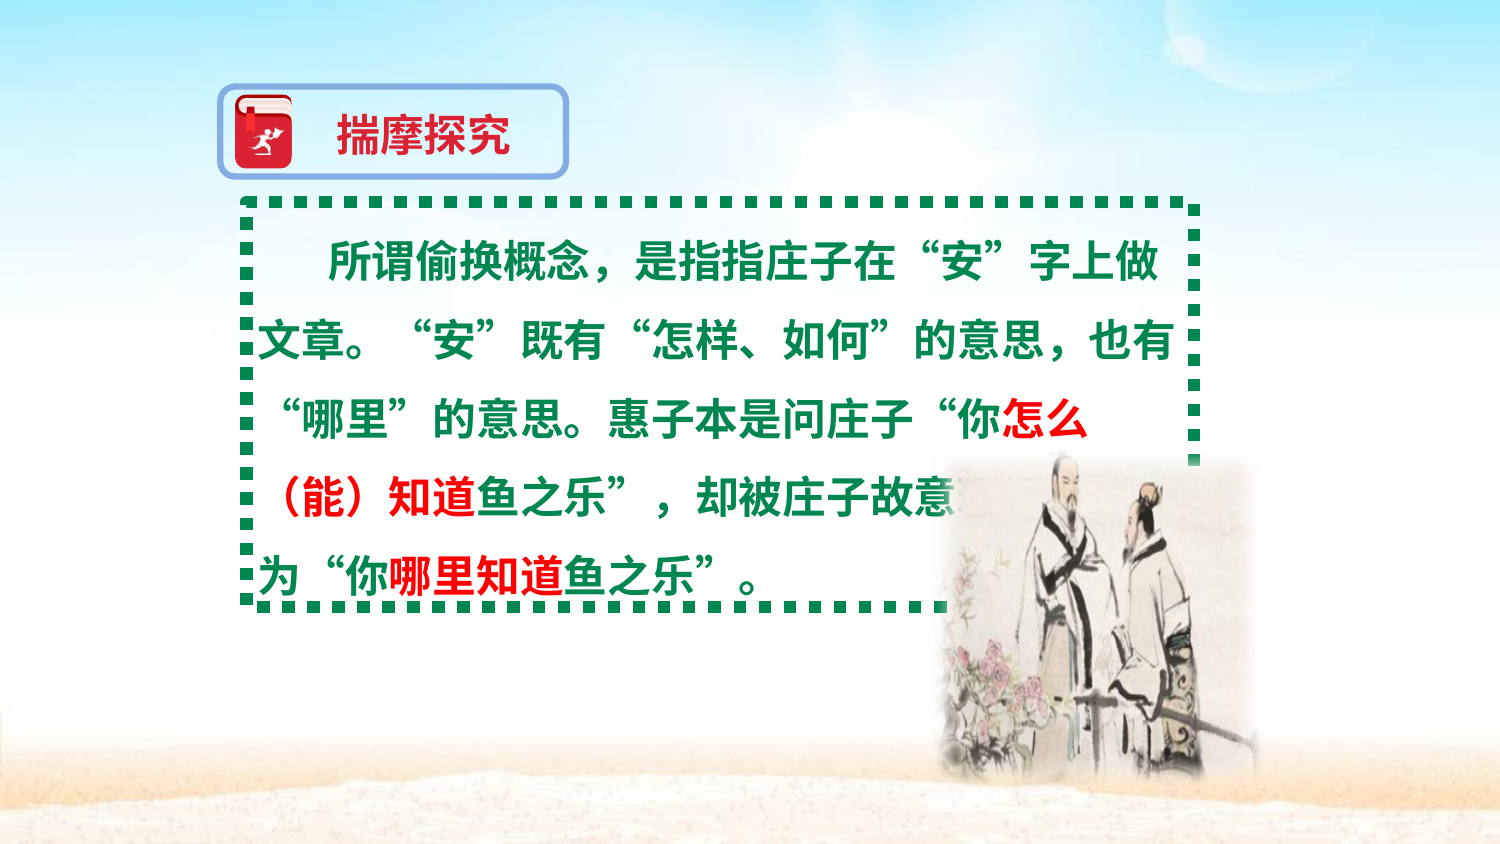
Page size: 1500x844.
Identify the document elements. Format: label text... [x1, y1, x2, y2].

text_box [220, 86, 566, 177]
picture [0, 0, 1500, 844]
text_box 所谓偷换概念，是指指庄子在“安”字上做文章。“安”既有“怎样、如何”的意思，也有“哪里”的意思。惠子本是问庄子“你怎么（能）知道鱼之乐”，却被庄子故意理解 为“你哪里知道鱼之乐”。 [246, 202, 1195, 607]
